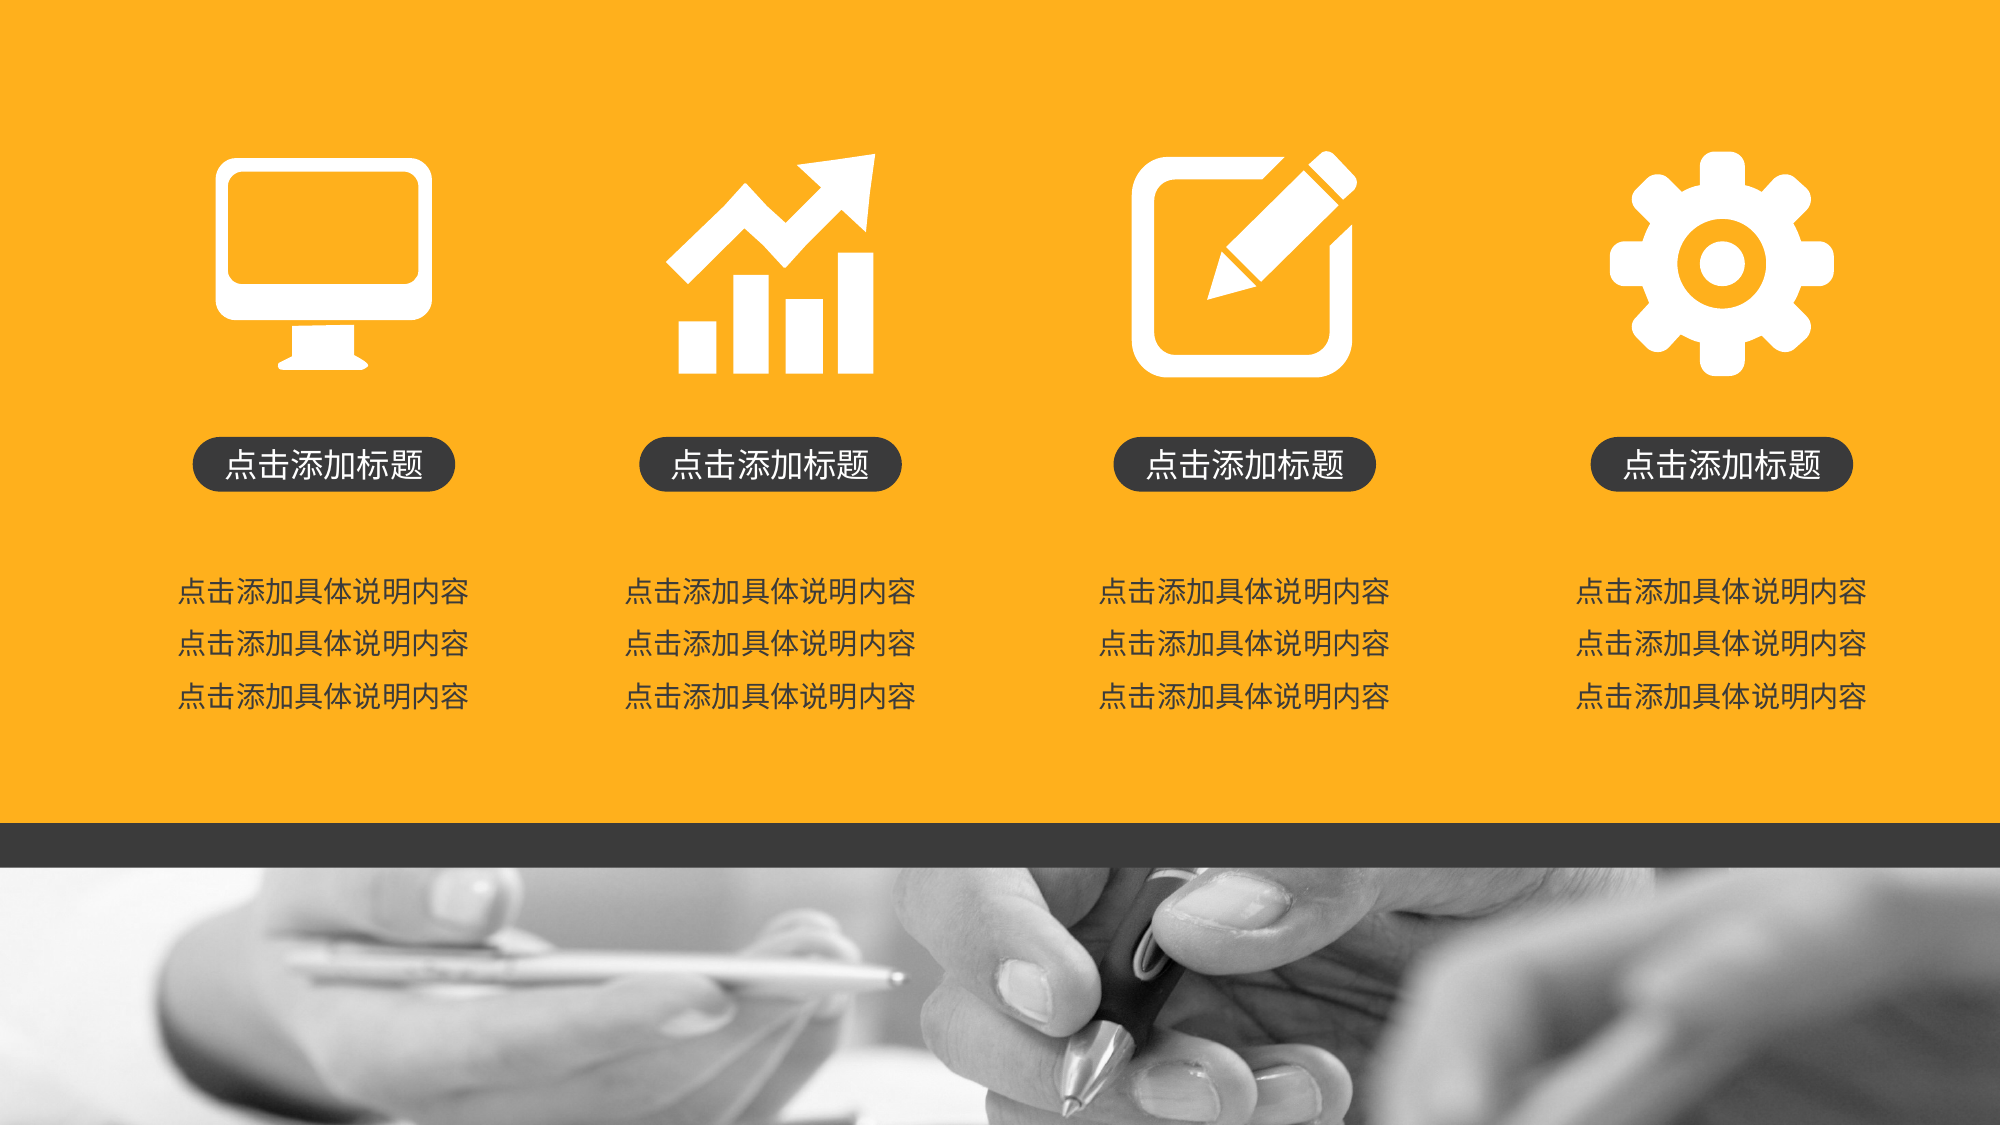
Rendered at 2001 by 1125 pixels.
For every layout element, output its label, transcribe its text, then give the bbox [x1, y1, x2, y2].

text_box 点击添加标题 [639, 436, 902, 492]
text_box 点击添加标题 [192, 436, 456, 492]
text_box 点击添加具体说明内容 点击添加具体说明内容 点击添加具体说明内容 [1058, 548, 1432, 721]
text_box [215, 158, 432, 321]
text_box [1131, 156, 1353, 378]
text_box 点击添加具体说明内容 点击添加具体说明内容 点击添加具体说明内容 [583, 548, 957, 721]
text_box 点击添加标题 [1590, 436, 1854, 492]
text_box [1609, 151, 1834, 377]
text_box 点击添加标题 [1113, 436, 1377, 492]
text_box [278, 324, 369, 370]
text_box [665, 153, 876, 374]
picture [0, 867, 2000, 1125]
text_box 点击添加具体说明内容 点击添加具体说明内容 点击添加具体说明内容 [137, 548, 511, 721]
text_box 点击添加具体说明内容 点击添加具体说明内容 点击添加具体说明内容 [1535, 548, 1909, 721]
text_box [0, 0, 2000, 823]
text_box [0, 823, 2000, 866]
text_box [1308, 151, 1357, 200]
